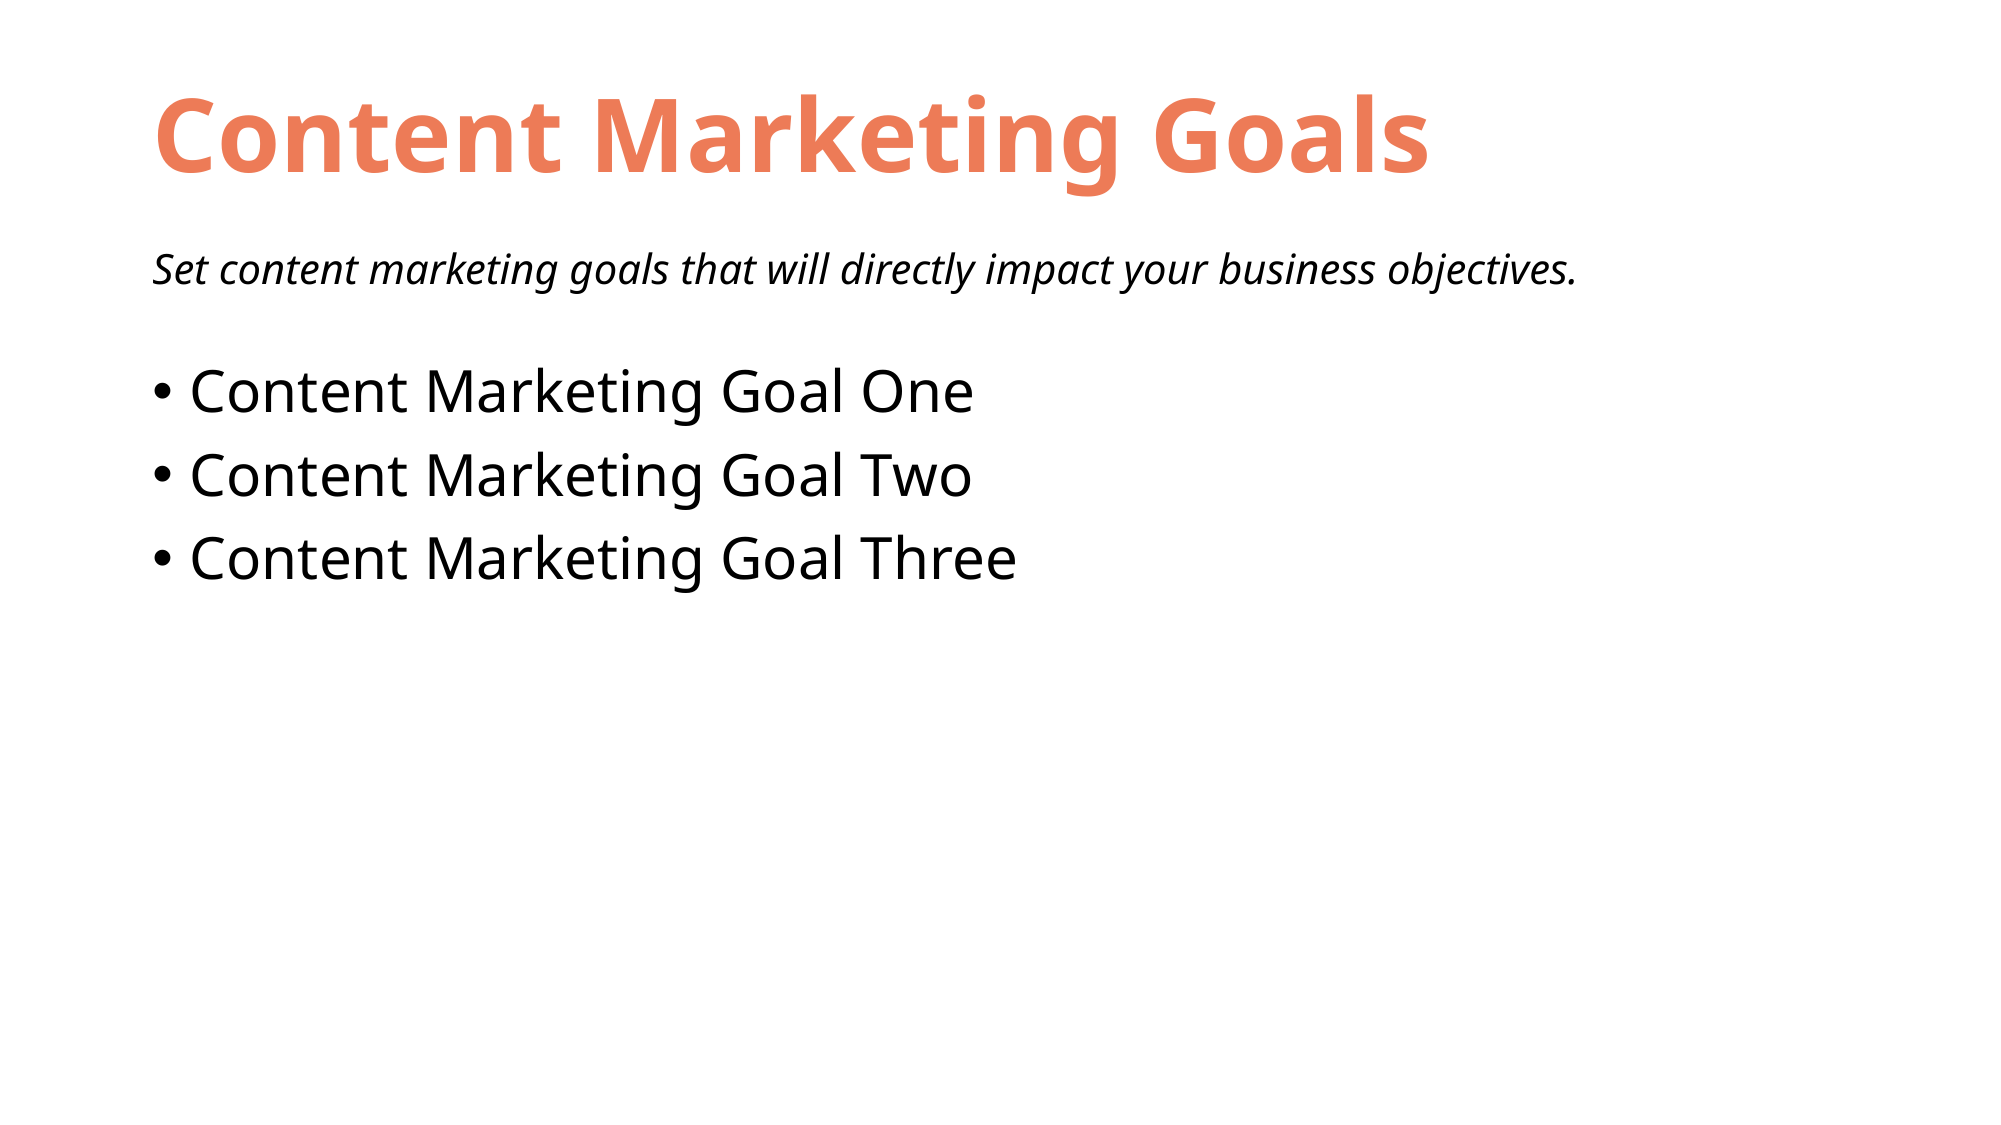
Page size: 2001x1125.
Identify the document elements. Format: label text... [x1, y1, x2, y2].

title Content Marketing Goals Set content marketing goals that will directly impact your business objectives. [137, 59, 1863, 304]
list Content Marketing Goal One Content Marketing Goal Two Content Marketing Goal Three [137, 354, 1863, 1014]
